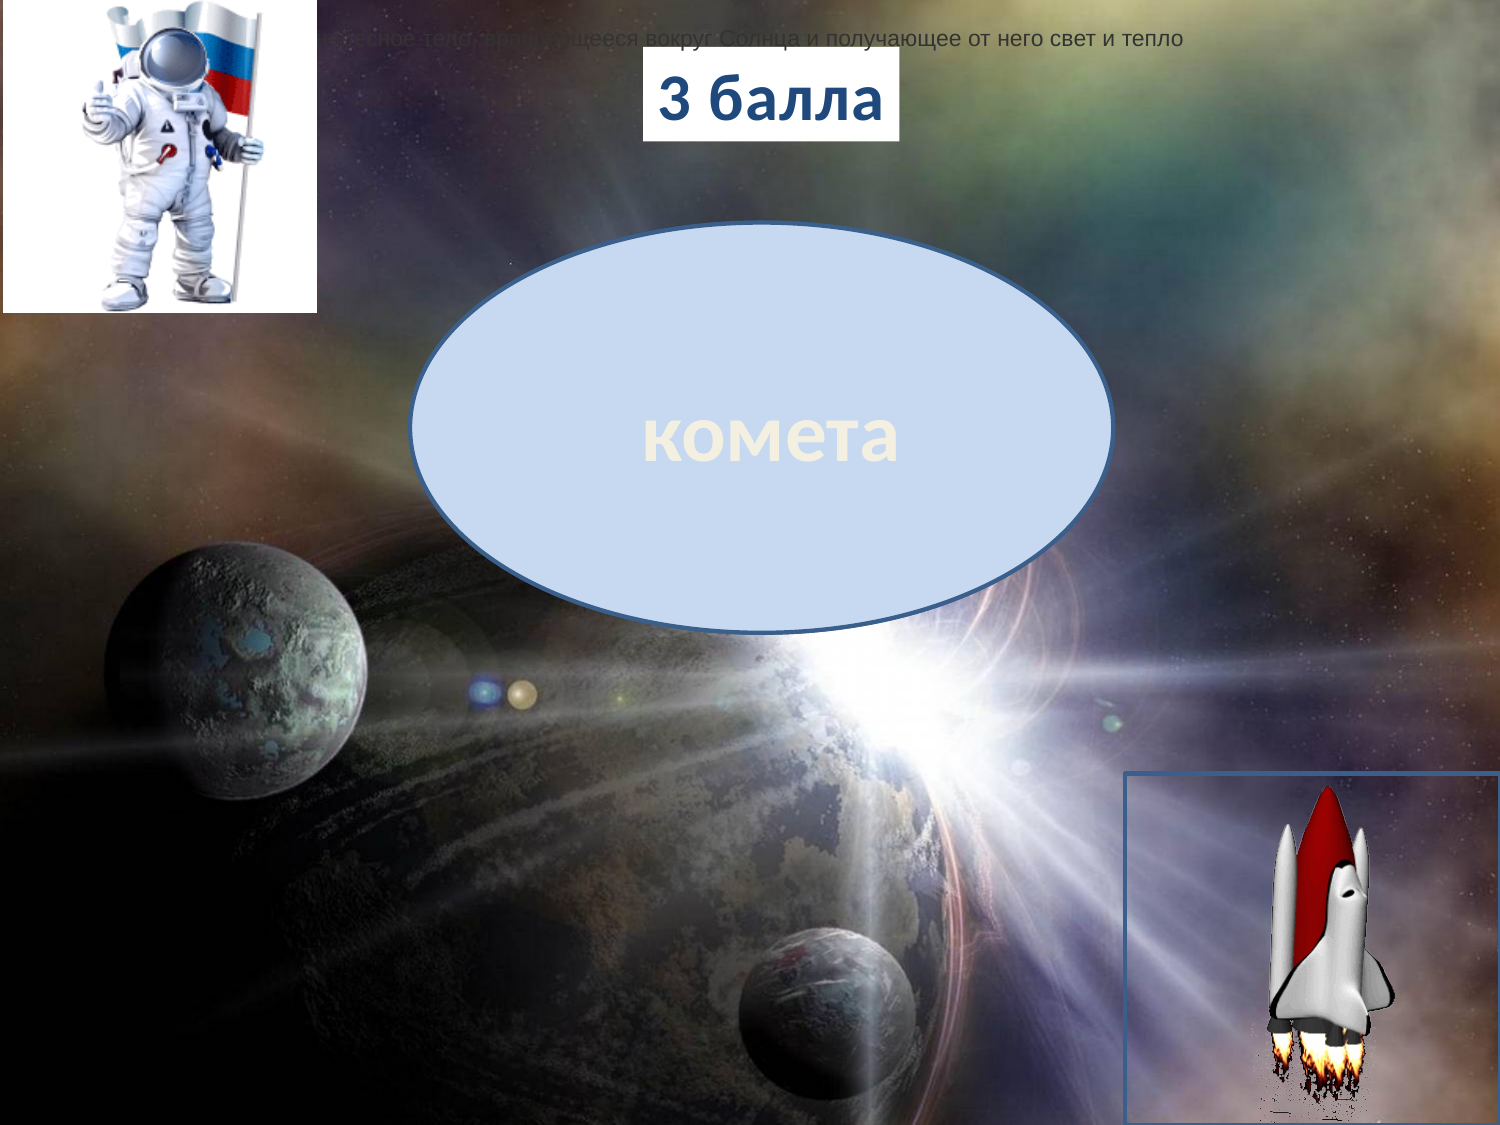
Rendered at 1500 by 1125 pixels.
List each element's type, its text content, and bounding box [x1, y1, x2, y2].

text_box 3 балла [643, 59, 900, 142]
text_box [407, 220, 1116, 635]
text_box небесное тело, вращающееся вокруг Солнца и получающее от него свет и тепло [322, 16, 1200, 59]
text_box [1123, 771, 1500, 1125]
picture [0, 0, 1500, 1125]
